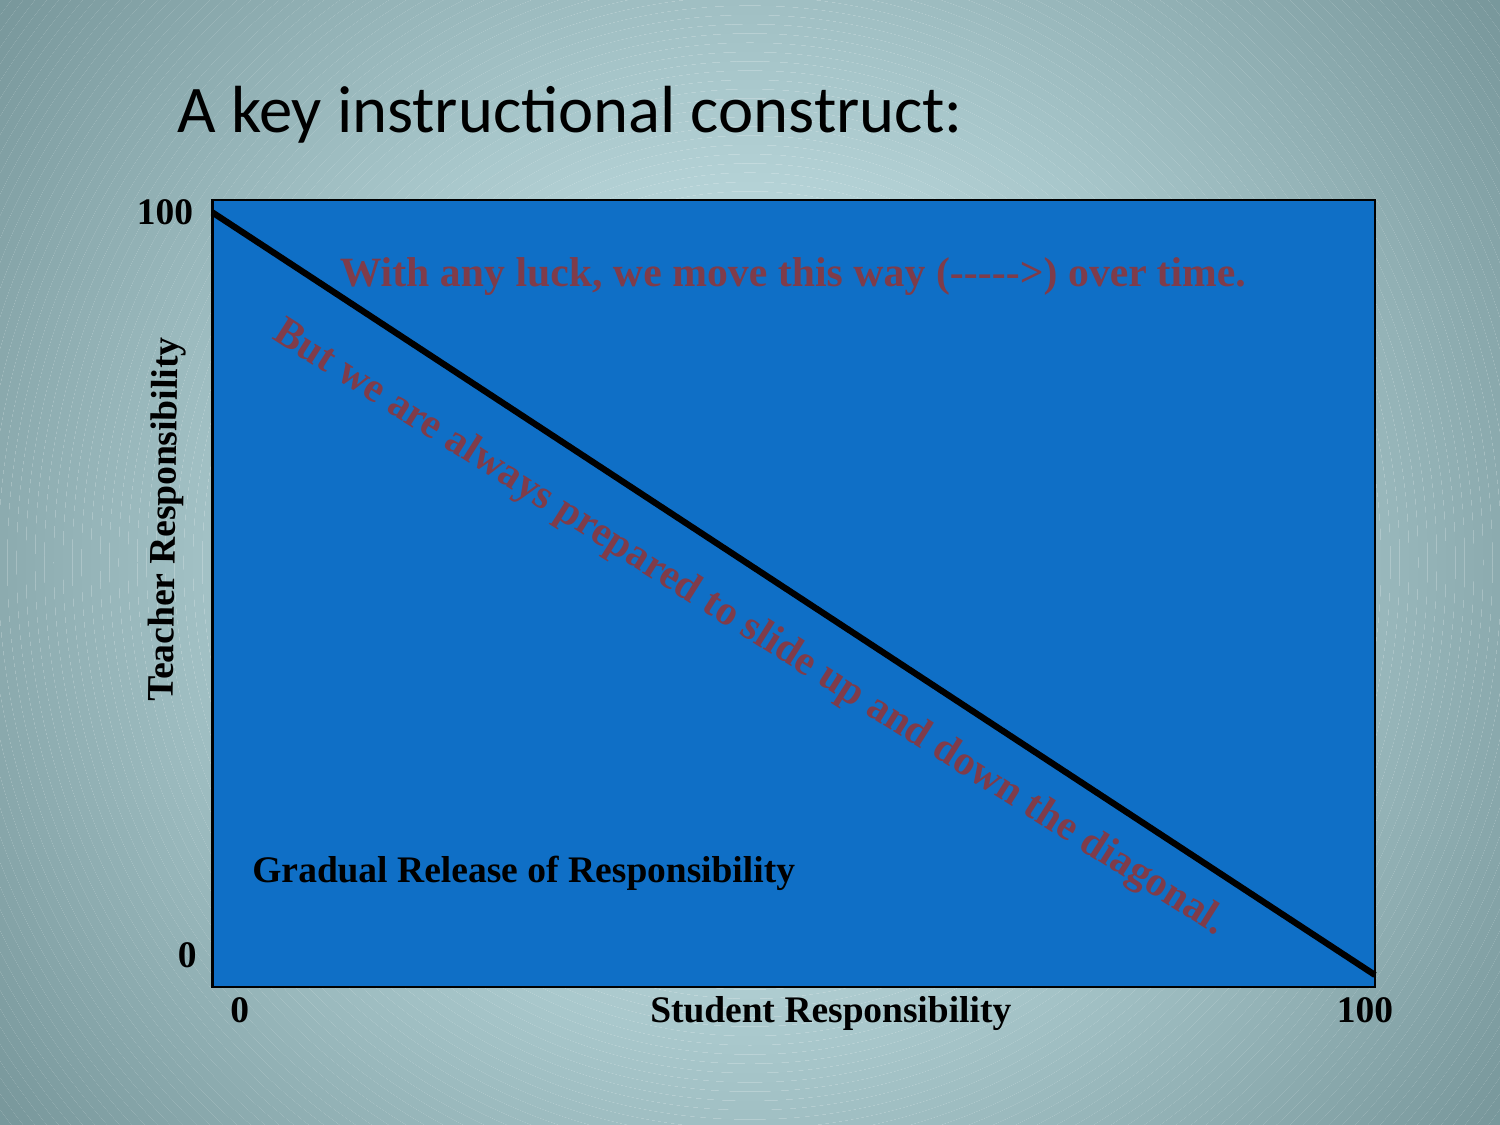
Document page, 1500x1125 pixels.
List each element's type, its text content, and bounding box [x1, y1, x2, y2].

text_box Student Responsibility [635, 977, 1027, 1038]
text_box 100 [1322, 977, 1409, 1038]
text_box 100 [122, 179, 209, 240]
title A key instructional construct: [162, 37, 1438, 175]
text_box [212, 200, 1375, 988]
text_box 0 [163, 922, 212, 983]
text_box Teacher Responsibility [127, 321, 193, 717]
text_box Gradual Release of Responsibility [237, 837, 1063, 898]
text_box With any luck, we move this way (----->) over time. [324, 237, 1325, 303]
text_box But we are always prepared to slide up and down the diagonal. [250, 288, 1270, 966]
text_box 0 [215, 977, 265, 1038]
